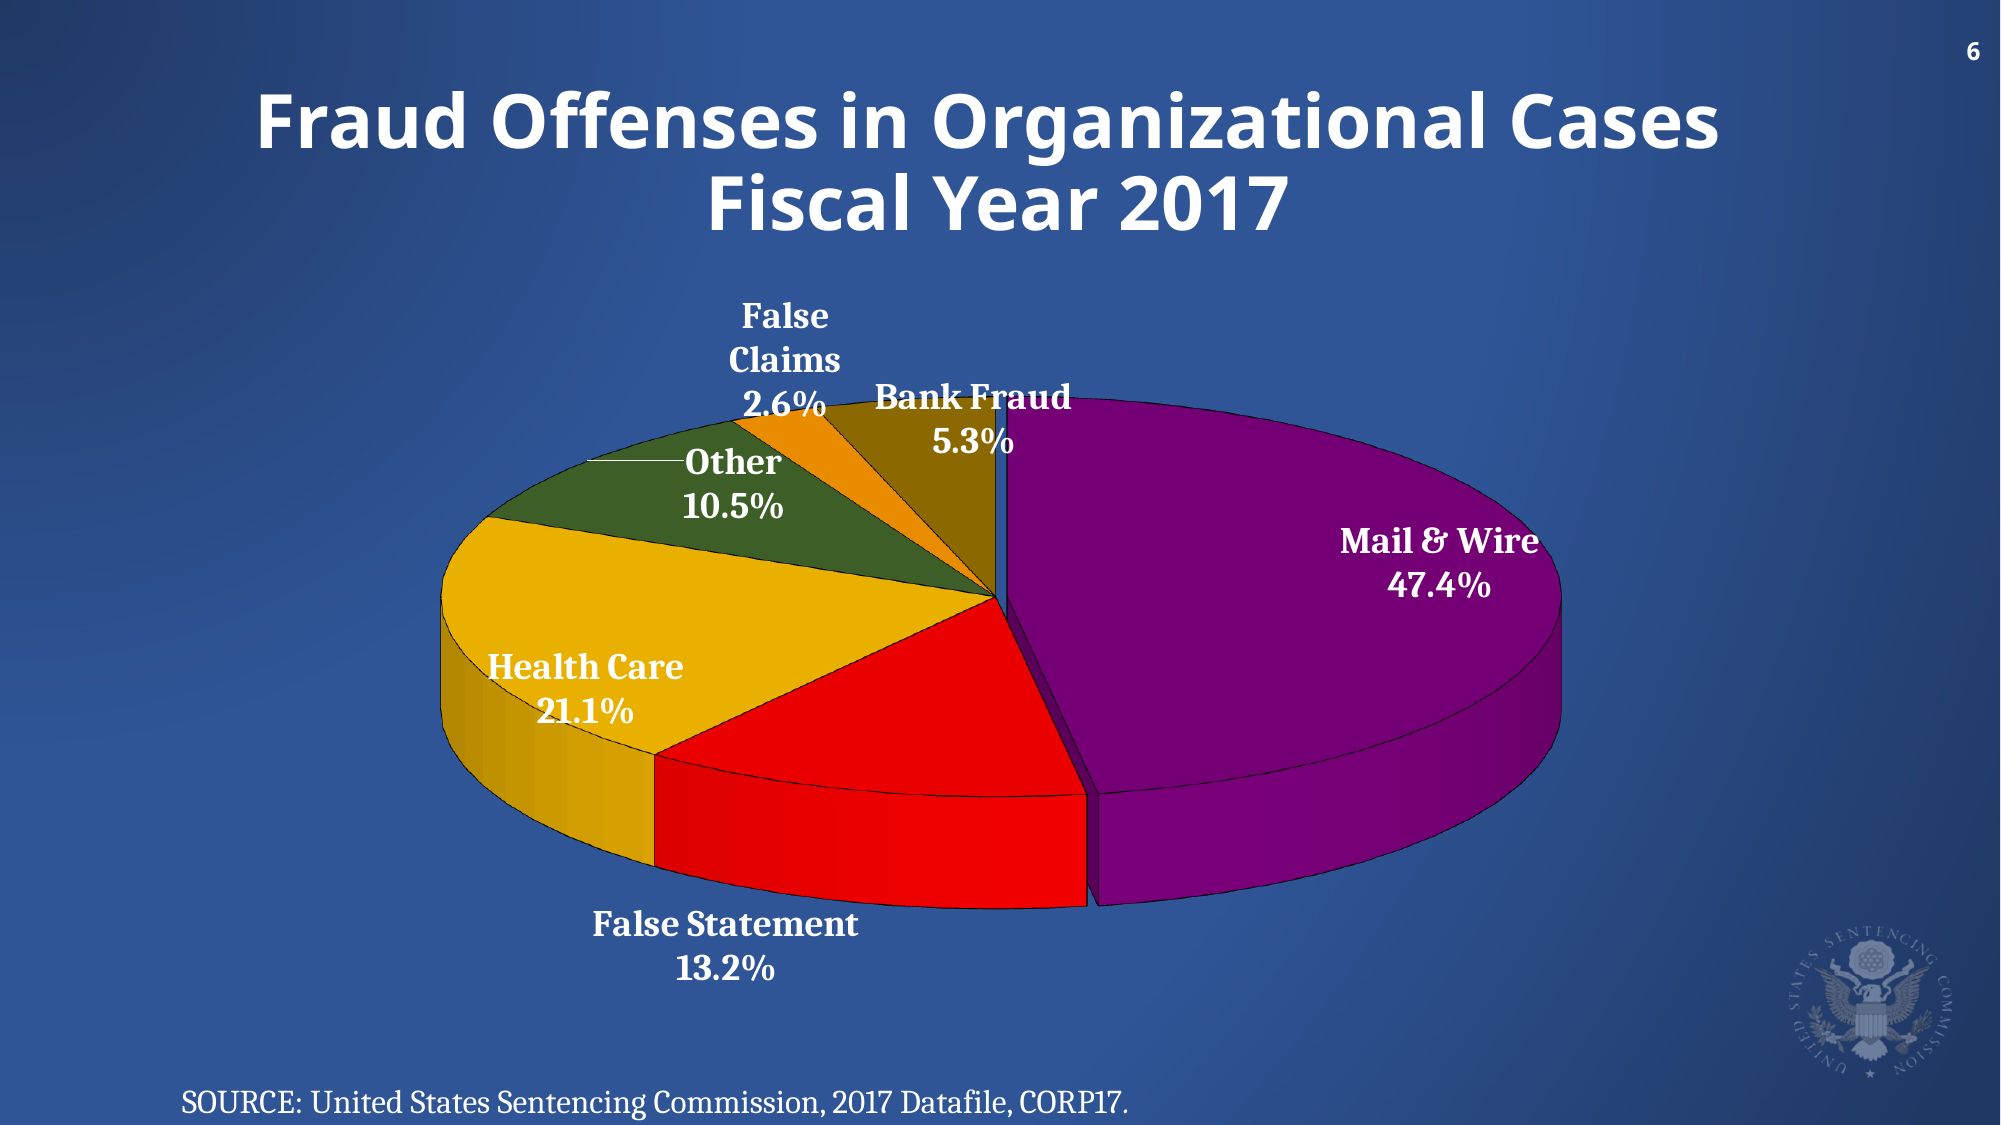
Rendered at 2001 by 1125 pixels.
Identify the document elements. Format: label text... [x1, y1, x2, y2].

list SOURCE: United States Sentencing Commission, 2017 Datafile, CORP17. [167, 1077, 1813, 1125]
picture [0, 0, 2001, 1125]
chart [168, 294, 1813, 1009]
title Fraud Offenses in Organizational Cases Fiscal Year 2017 [0, 76, 1996, 295]
